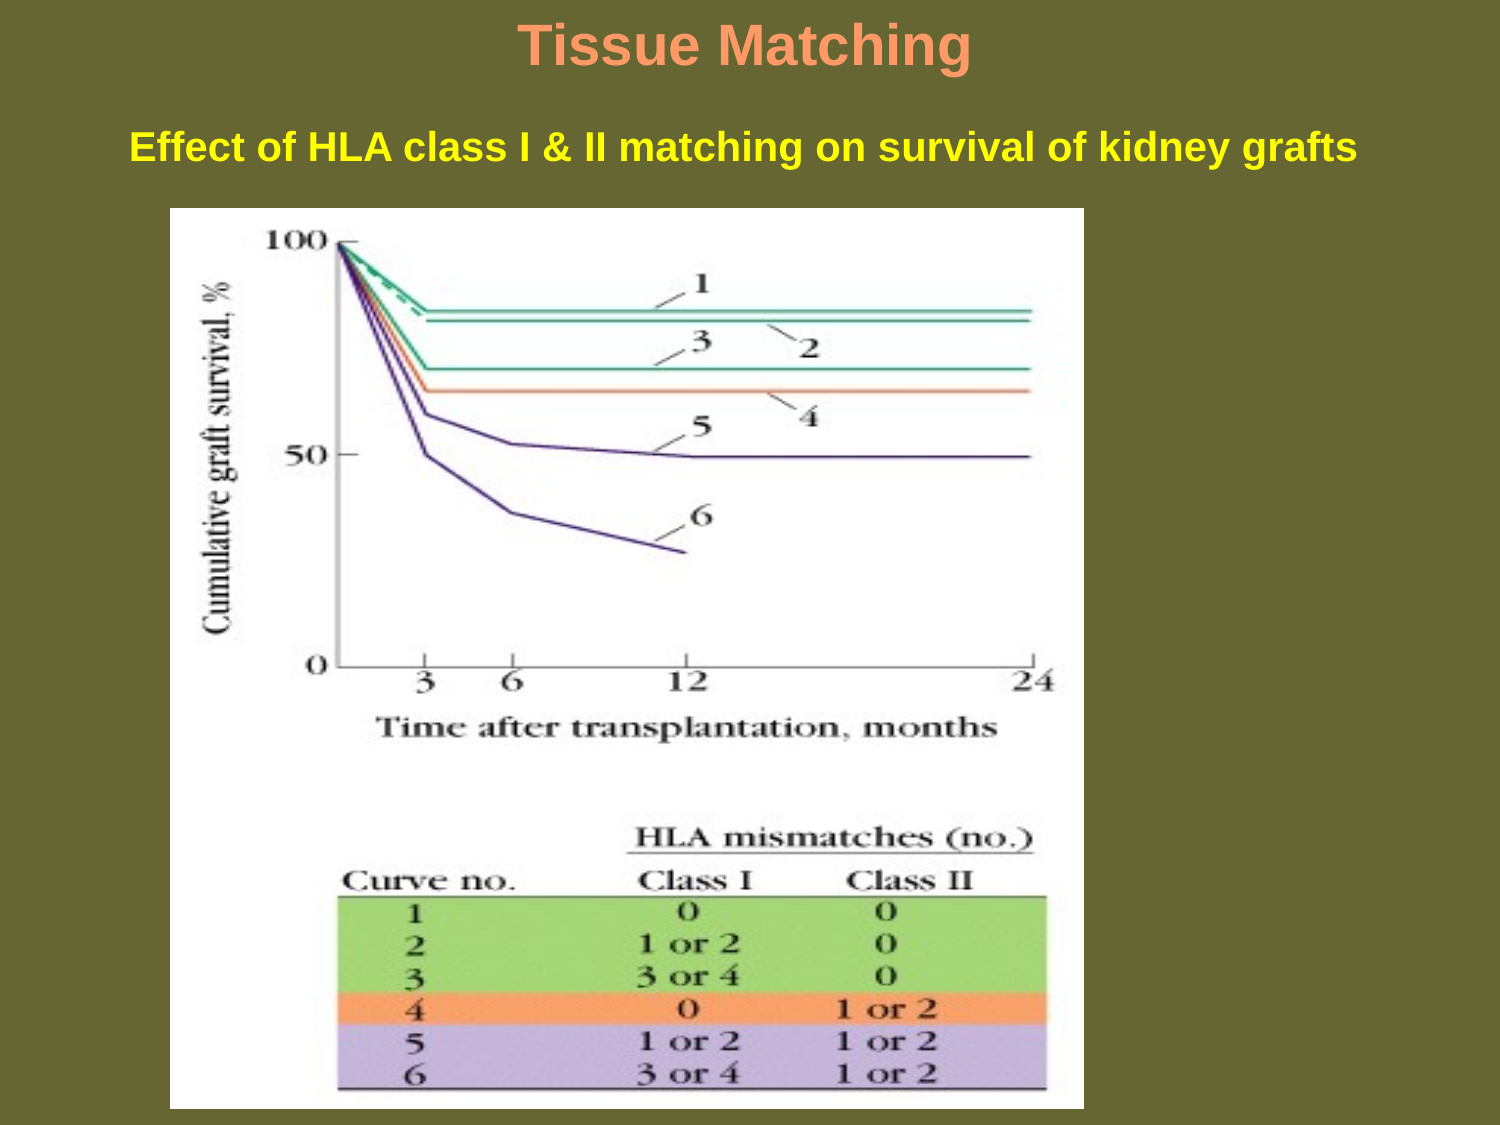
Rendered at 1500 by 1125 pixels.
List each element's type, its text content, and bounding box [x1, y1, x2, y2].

text_box Tissue Matching [503, 0, 989, 85]
picture [174, 212, 1080, 1105]
text_box Effect of HLA class I & II matching on survival of kidney grafts [24, 112, 1463, 178]
